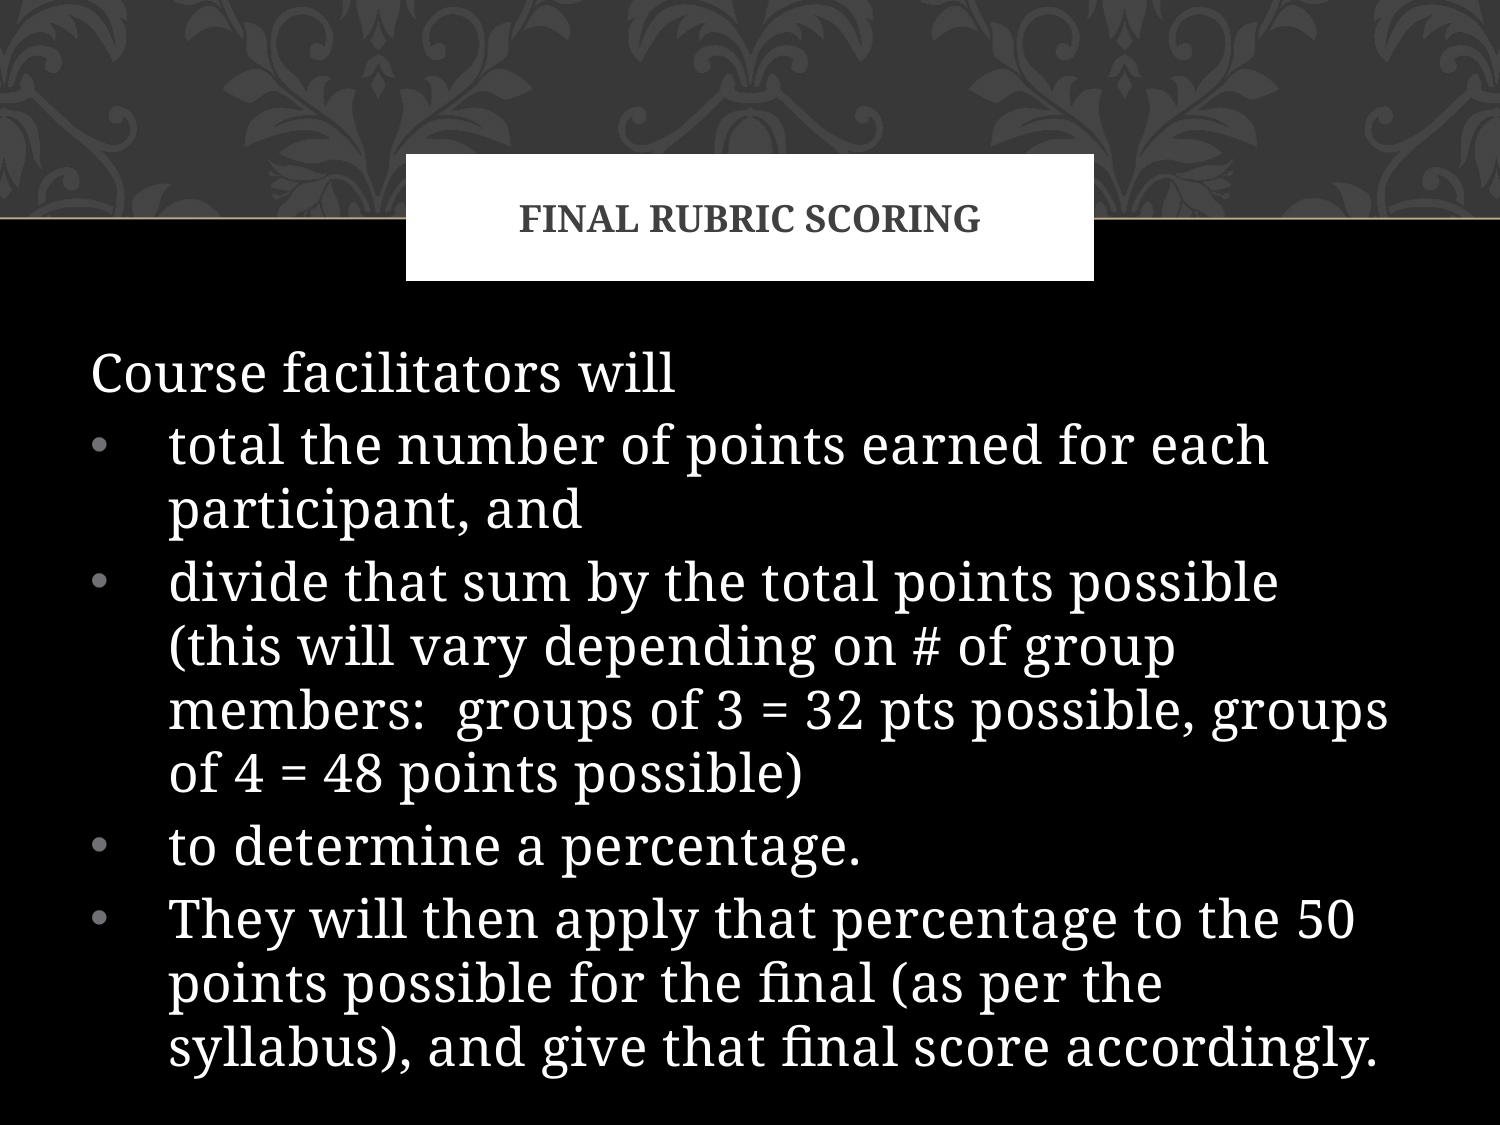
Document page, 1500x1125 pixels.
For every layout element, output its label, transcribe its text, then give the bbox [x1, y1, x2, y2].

list Course facilitators will total the number of points earned for each participant, and divide that sum by the total points possible (this will vary depending on # of group members: groups of 3 = 32 pts possible, groups of 4 = 48 points possible) to determine a percentage. They will then apply that percentage to the 50 points possible for the final (as per the syllabus), and give that final score accordingly. [75, 331, 1425, 1098]
title FINAL RUBRIC SCORING [406, 154, 1094, 281]
